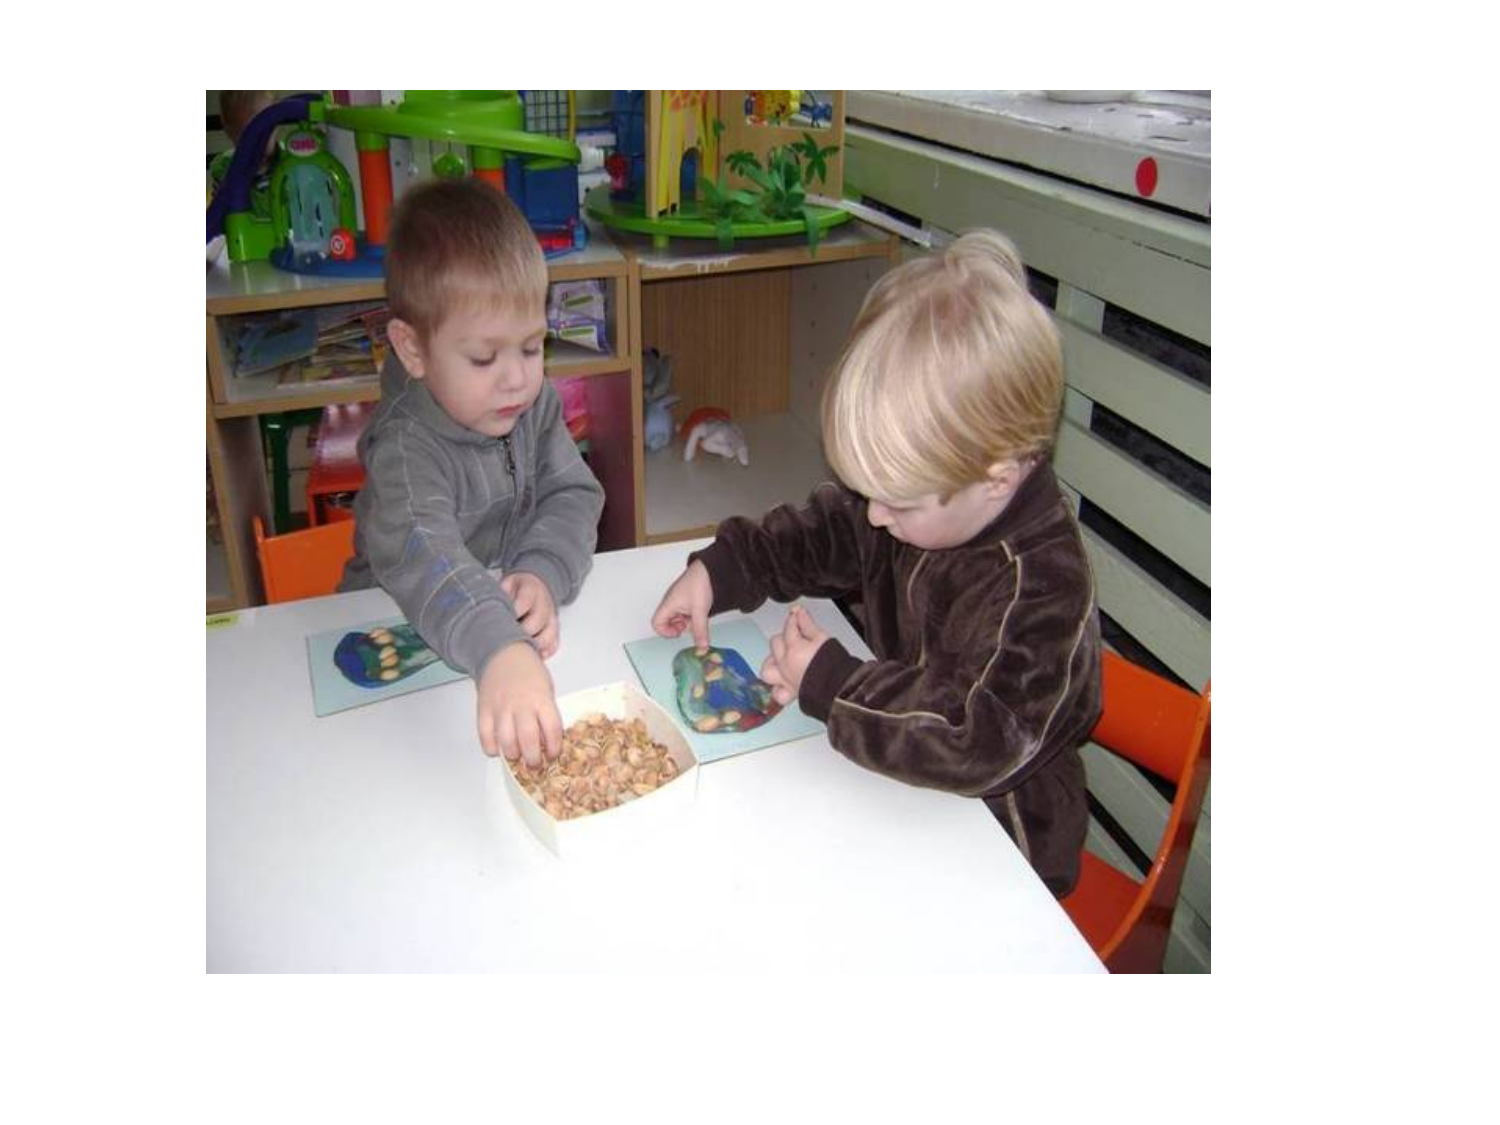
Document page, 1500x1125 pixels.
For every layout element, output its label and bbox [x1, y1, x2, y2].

picture [206, 89, 1211, 974]
